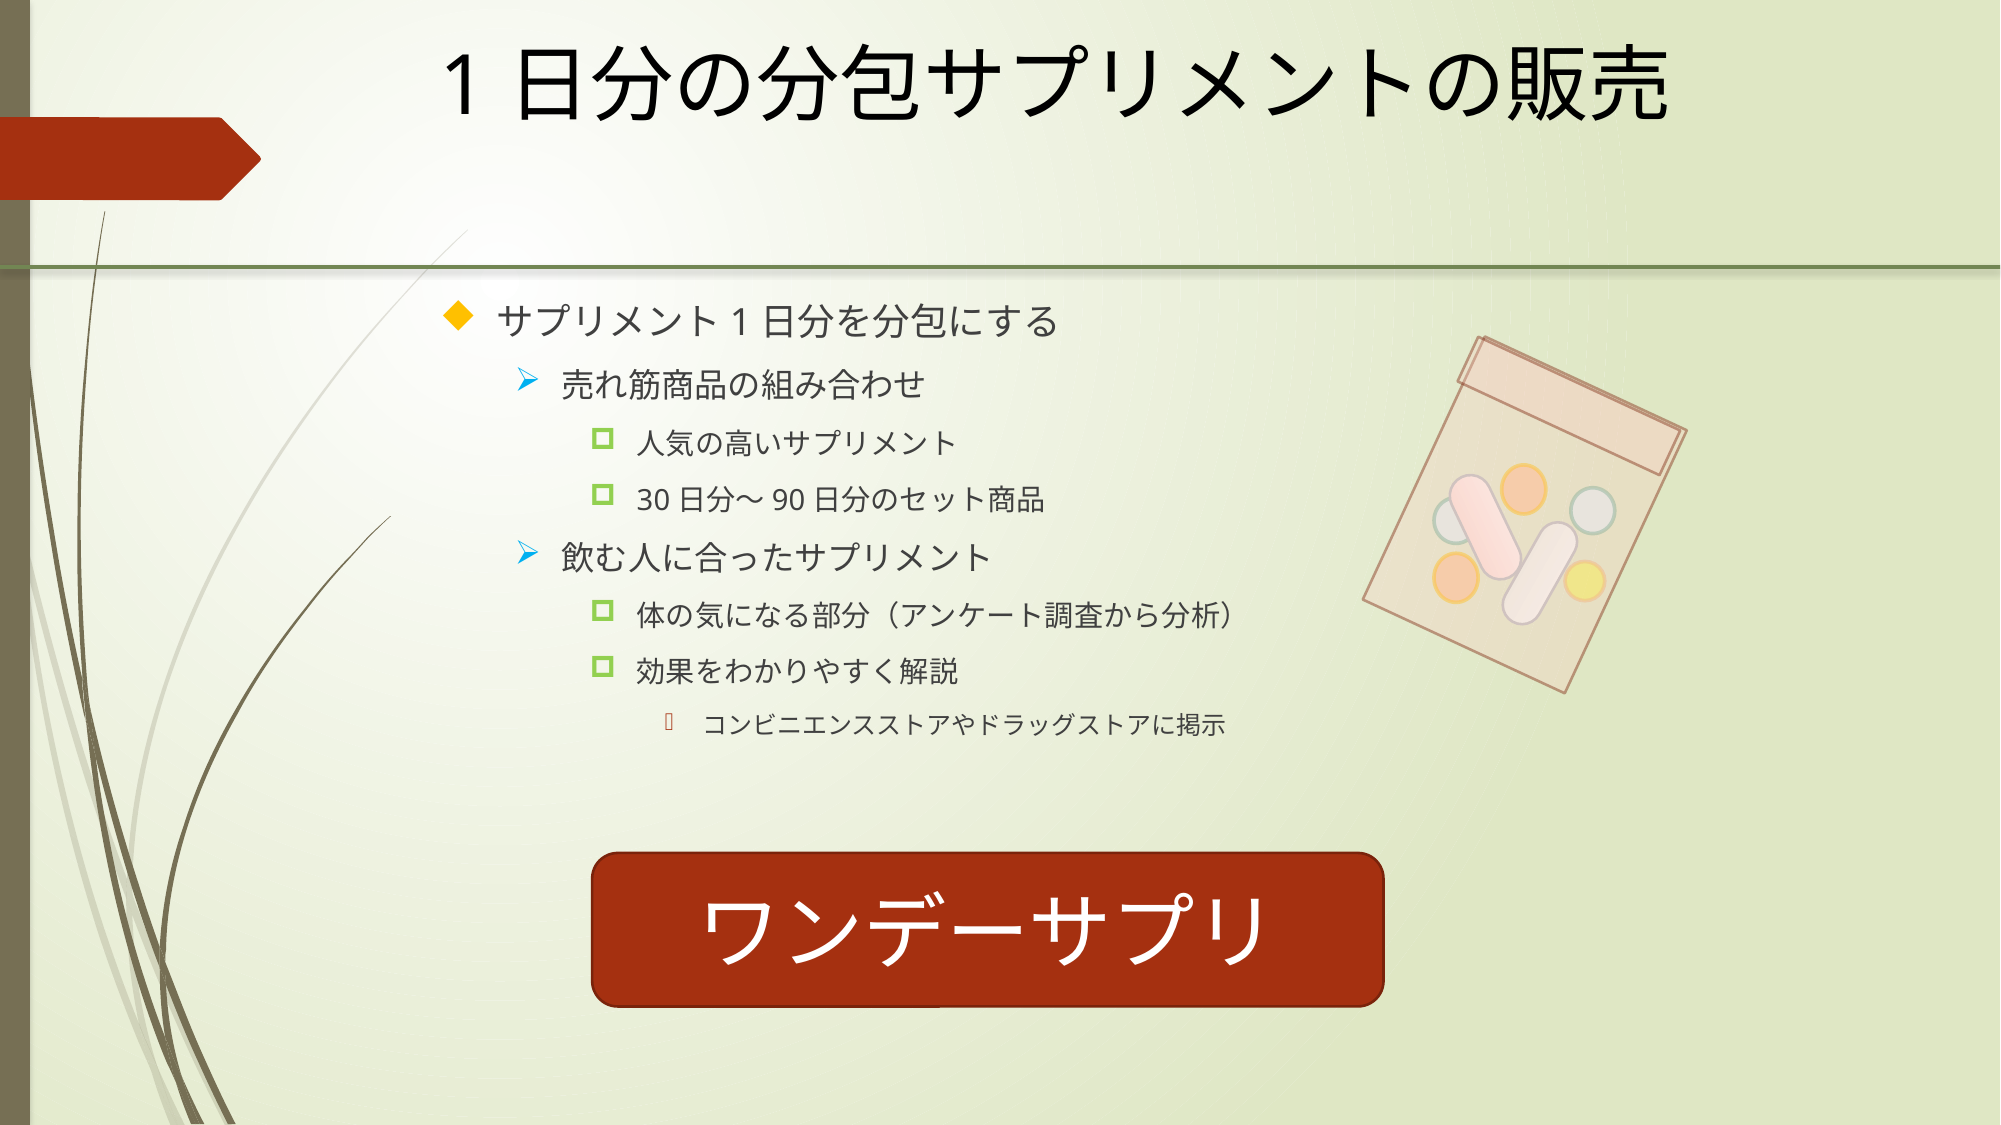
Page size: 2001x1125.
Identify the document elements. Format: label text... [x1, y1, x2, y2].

list サプリメント1日分を分包にする 売れ筋商品の組み合わせ 人気の高いサプリメント 30日分～90日分のセット商品 飲む人に合ったサプリメント 体の気になる部分（アンケート調査から分析） 効果をわかりやすく解説 コンビニエンスストアやドラッグストアに掲示 [424, 290, 1888, 958]
title 1日分の分包サプリメントの販売 [424, 24, 1887, 235]
text_box ワンデーサプリ [590, 851, 1385, 1008]
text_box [1413, 369, 1681, 661]
